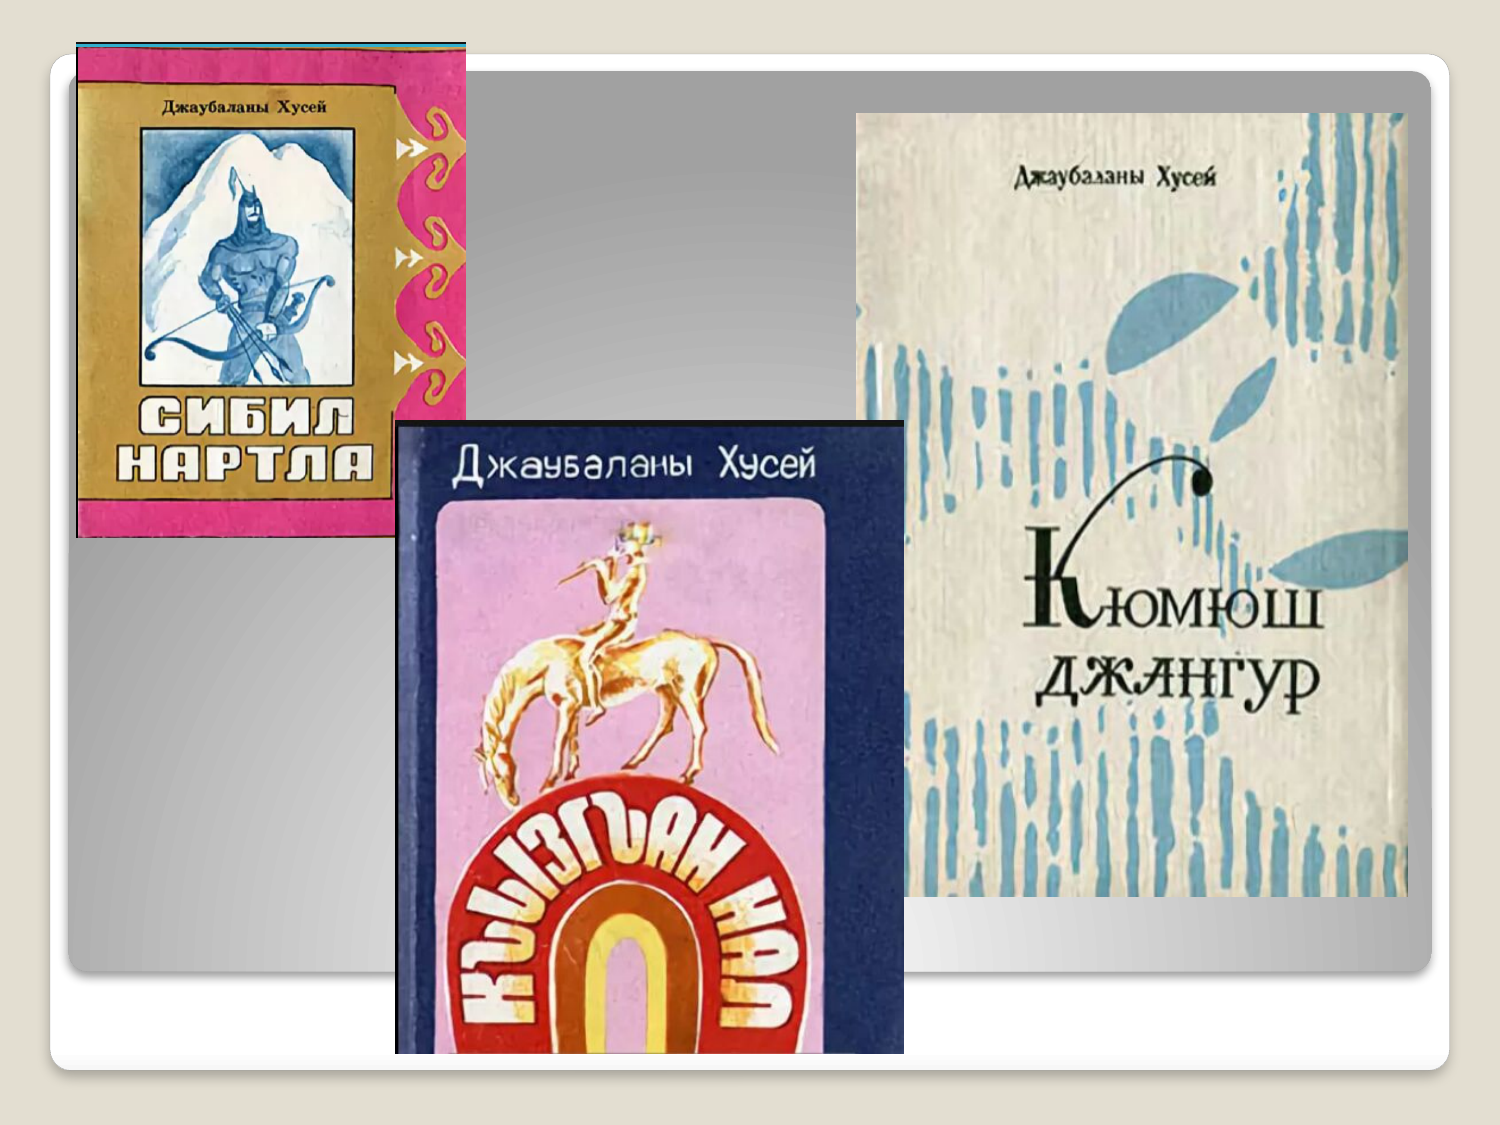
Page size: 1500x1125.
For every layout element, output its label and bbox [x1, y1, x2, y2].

list [76, 42, 466, 538]
picture [395, 113, 1409, 1054]
